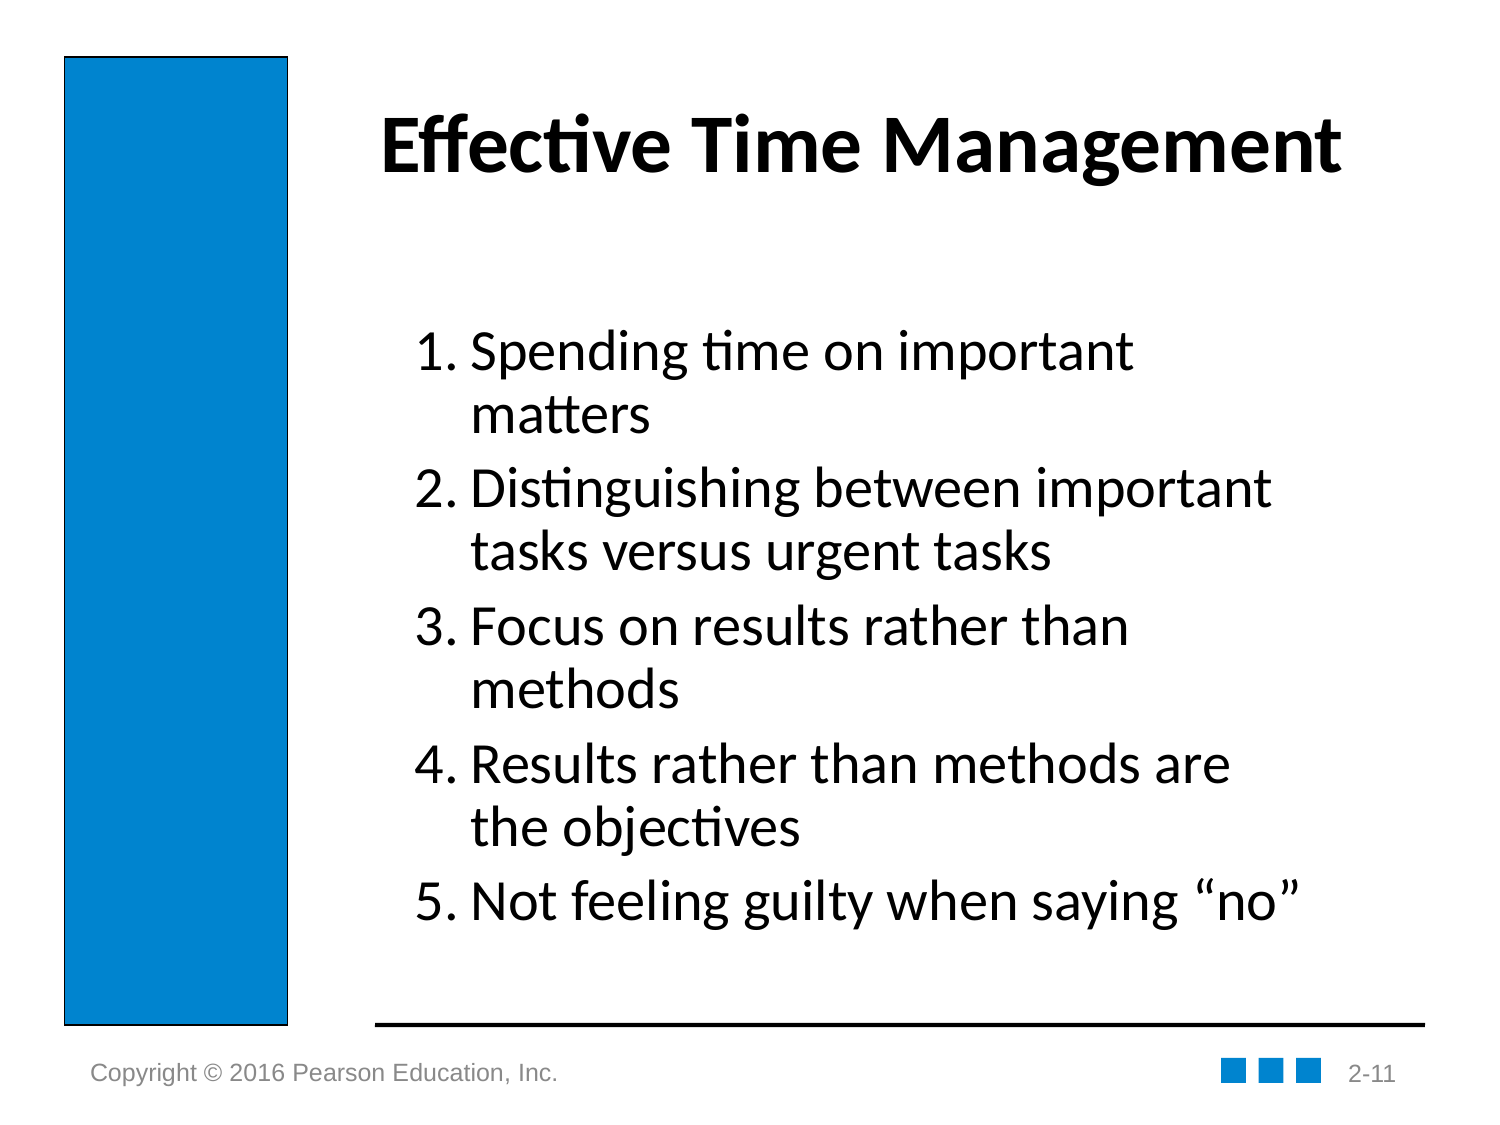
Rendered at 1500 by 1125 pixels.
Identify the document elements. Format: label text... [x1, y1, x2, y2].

text_box 2-11 [1333, 1050, 1421, 1095]
list Spending time on important matters Distinguishing between important tasks versus urgent tasks Focus on results rather than methods Results rather than methods are the objectives Not feeling guilty when saying “no” [399, 312, 1325, 950]
text_box [1296, 1057, 1321, 1083]
text_box [64, 56, 288, 1025]
title Effective Time Management [300, 45, 1425, 233]
text_box Copyright © 2016 Pearson Education, Inc. [75, 1055, 625, 1088]
text_box [1221, 1057, 1246, 1083]
text_box [1258, 1057, 1284, 1083]
